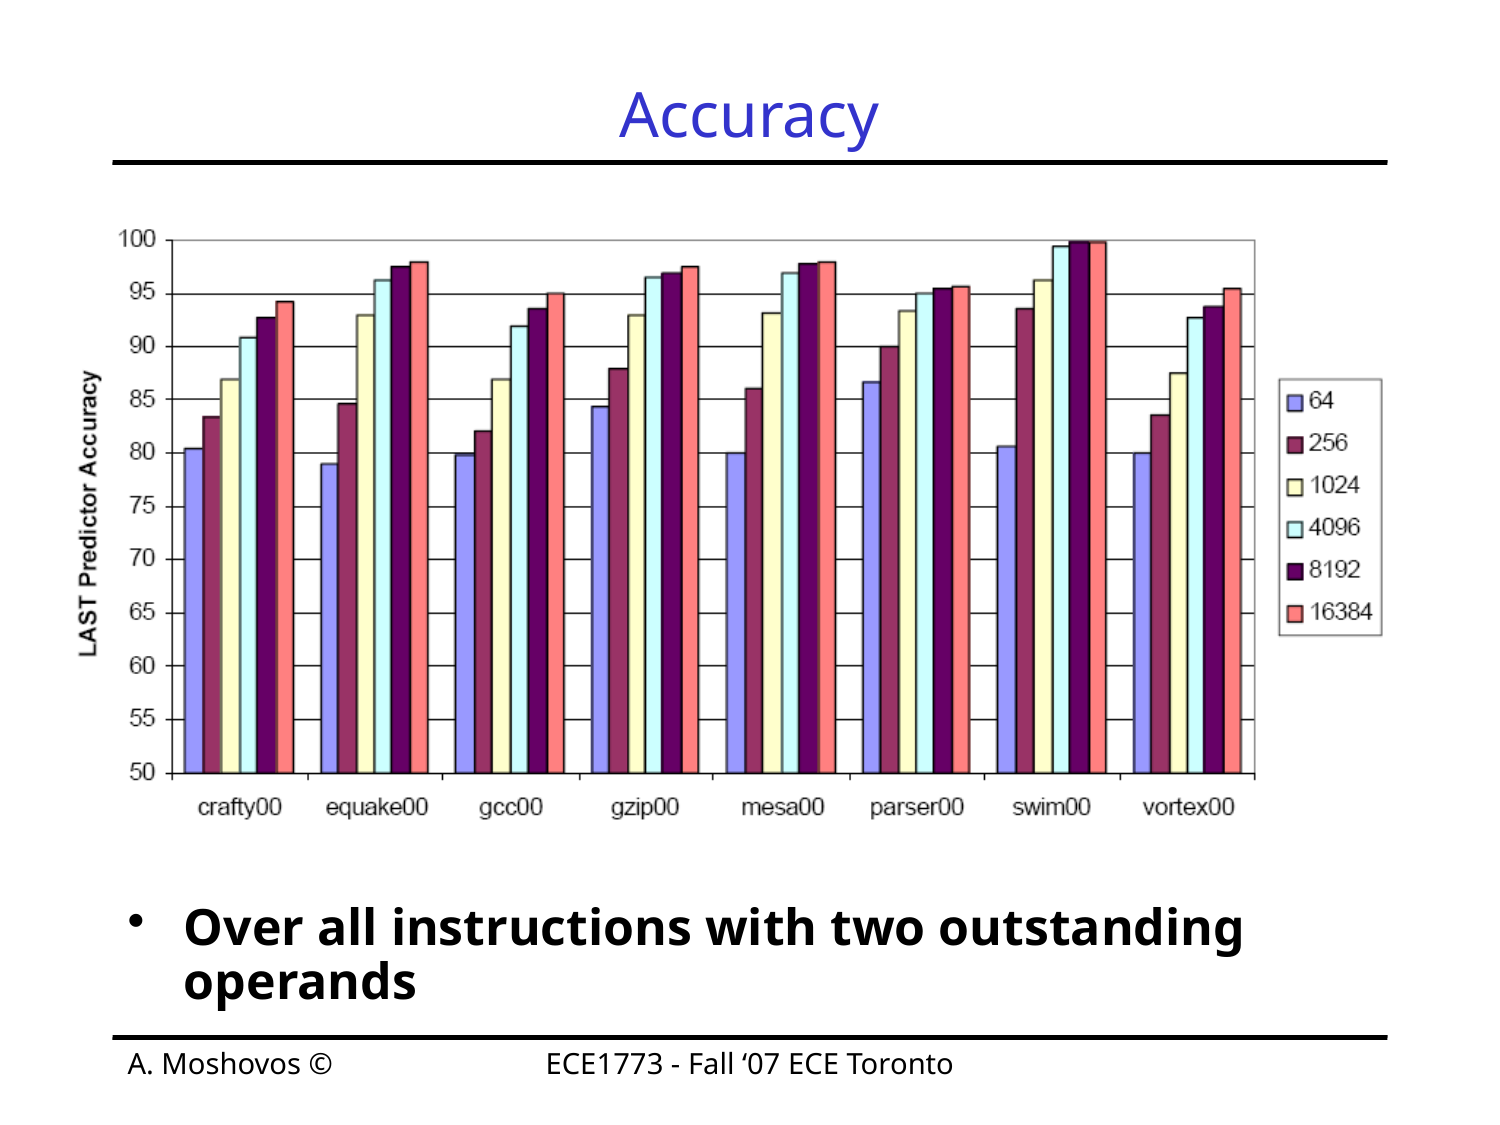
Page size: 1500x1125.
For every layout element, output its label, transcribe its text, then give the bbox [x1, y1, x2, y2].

title Accuracy [112, 62, 1388, 163]
list Over all instructions with two outstanding operands [112, 894, 1388, 1026]
slide_number A. Moshovos © [112, 1037, 426, 1101]
footer ECE1773 - Fall ‘07 ECE Toronto [487, 1037, 1013, 1101]
picture [49, 215, 1430, 858]
